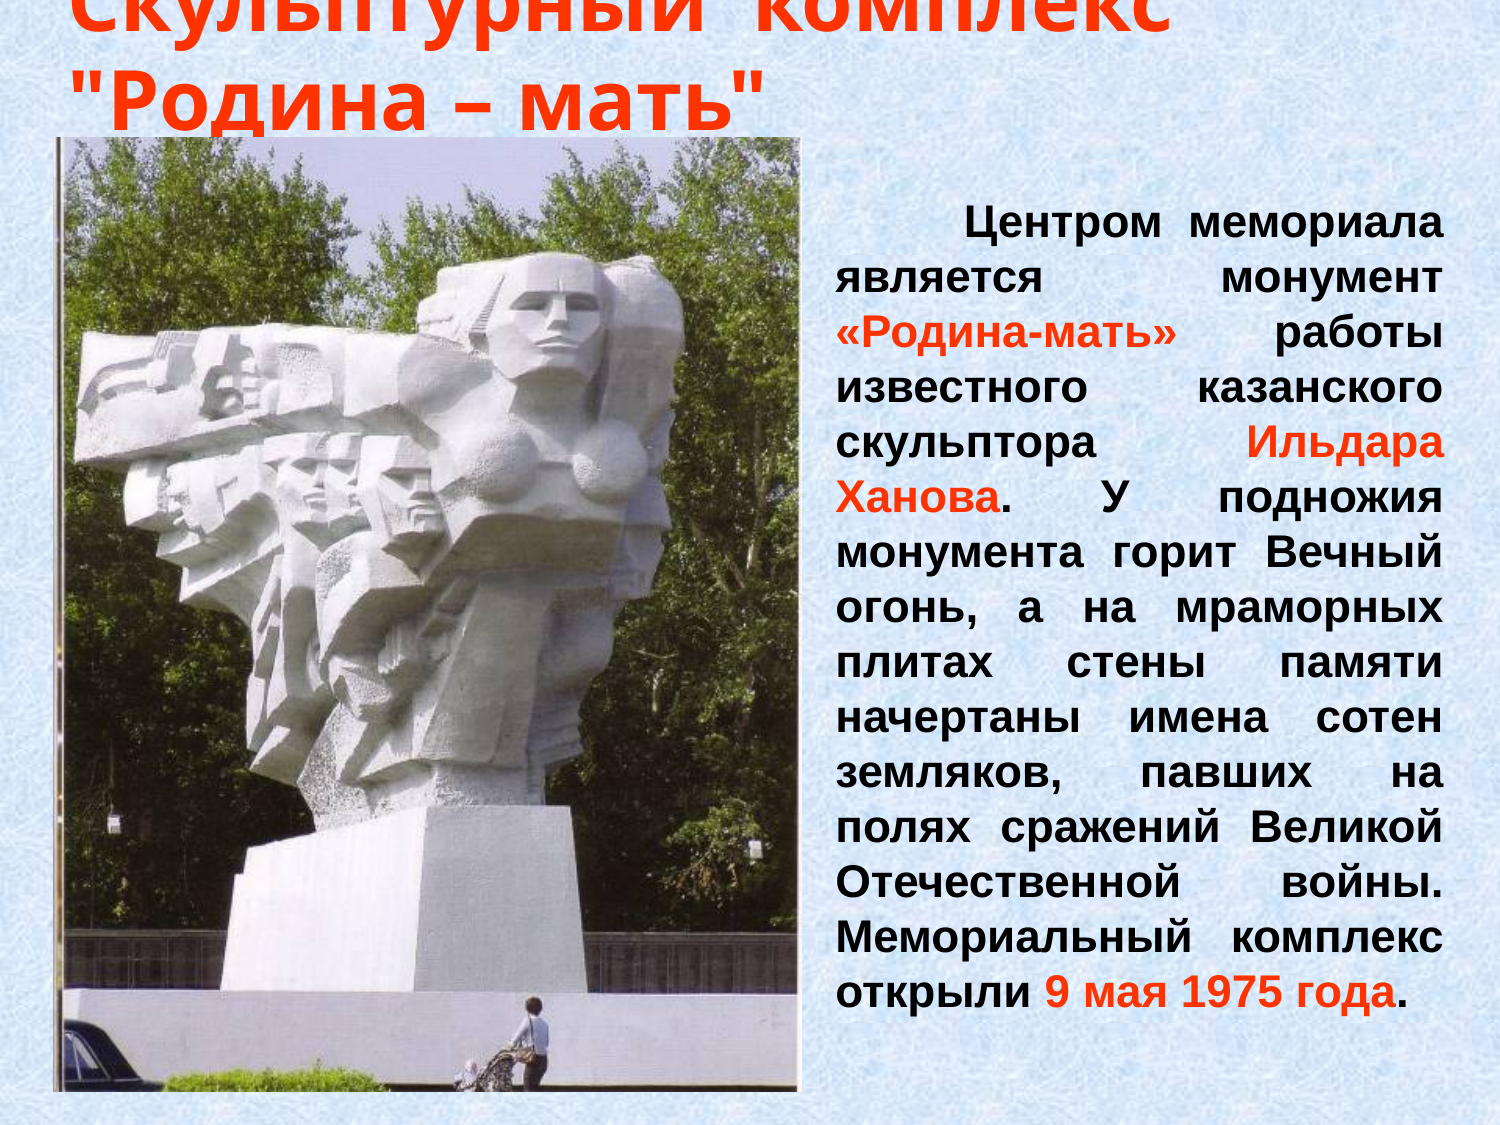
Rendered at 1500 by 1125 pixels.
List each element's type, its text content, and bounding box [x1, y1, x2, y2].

picture [52, 136, 802, 1092]
text_box Центром мемориала является монумент «Родина-мать» работы известного казанского скульптора Ильдара Ханова. У подножия монумента горит Вечный огонь, а на мраморных плитах стены памяти начертаны имена сотен земляков, павших на полях сражений Великой Отечественной войны. Мемориальный комплекс открыли 9 мая 1975 года. [820, 184, 1459, 1025]
picture [0, 0, 1500, 1125]
text_box Скульптурный комплекс "Родина – мать" [53, 0, 1471, 155]
